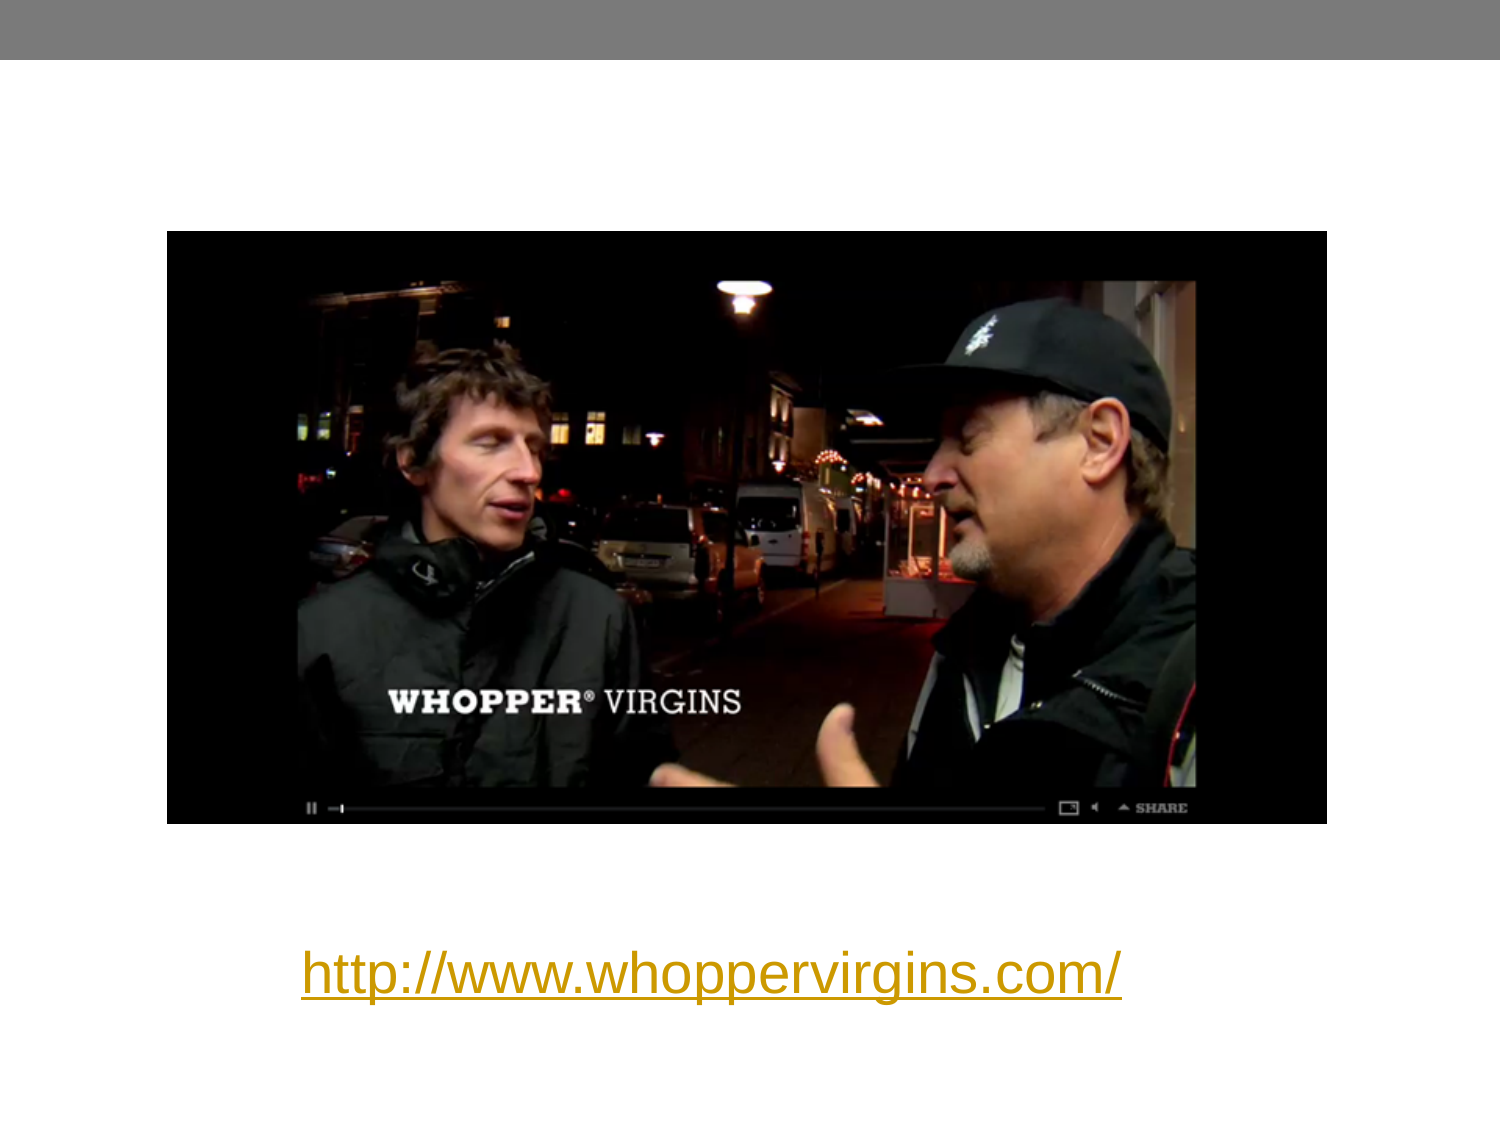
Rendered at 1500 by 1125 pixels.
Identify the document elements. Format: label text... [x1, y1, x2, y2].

text_box http://www.whoppervirgins.com/ [286, 928, 1267, 1013]
picture [167, 231, 1328, 824]
